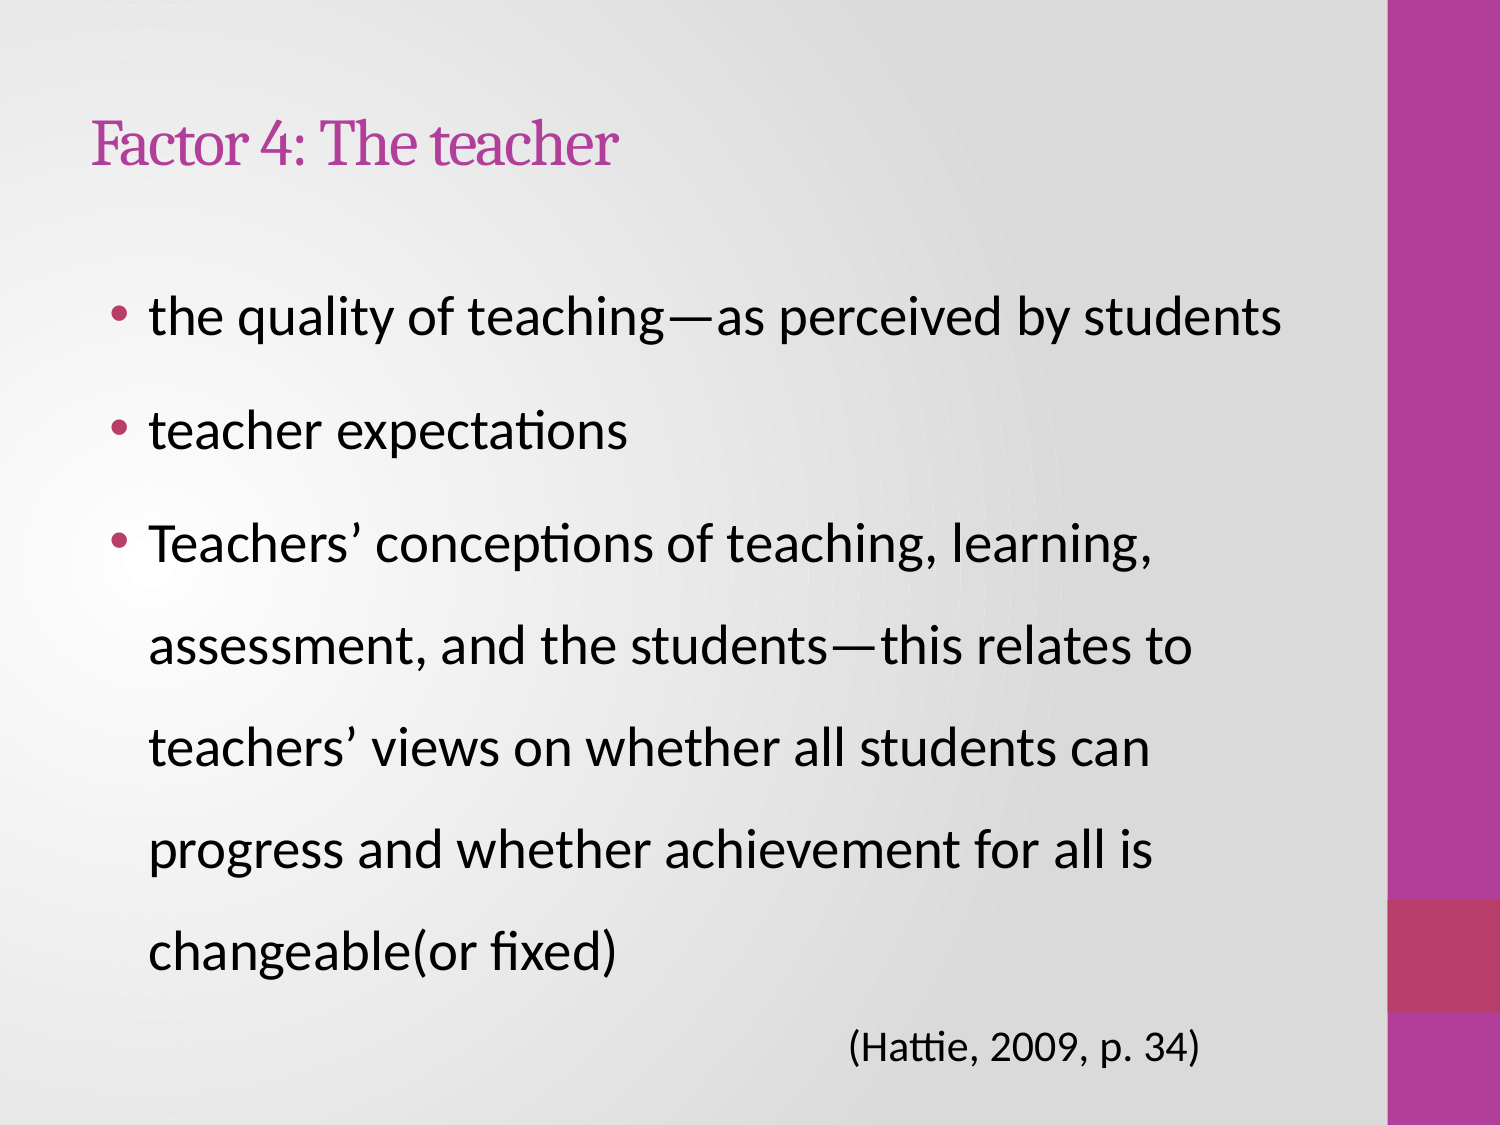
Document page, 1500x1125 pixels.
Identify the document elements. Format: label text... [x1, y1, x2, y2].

list the quality of teaching—as perceived by students teacher expectations Teachers’ conceptions of teaching, learning, assessment, and the students—this relates to teachers’ views on whether all students can progress and whether achievement for all is changeable(or fixed) (Hattie, 2009, p. 34) [75, 237, 1325, 1088]
title Factor 4: The teacher [75, 45, 1325, 233]
